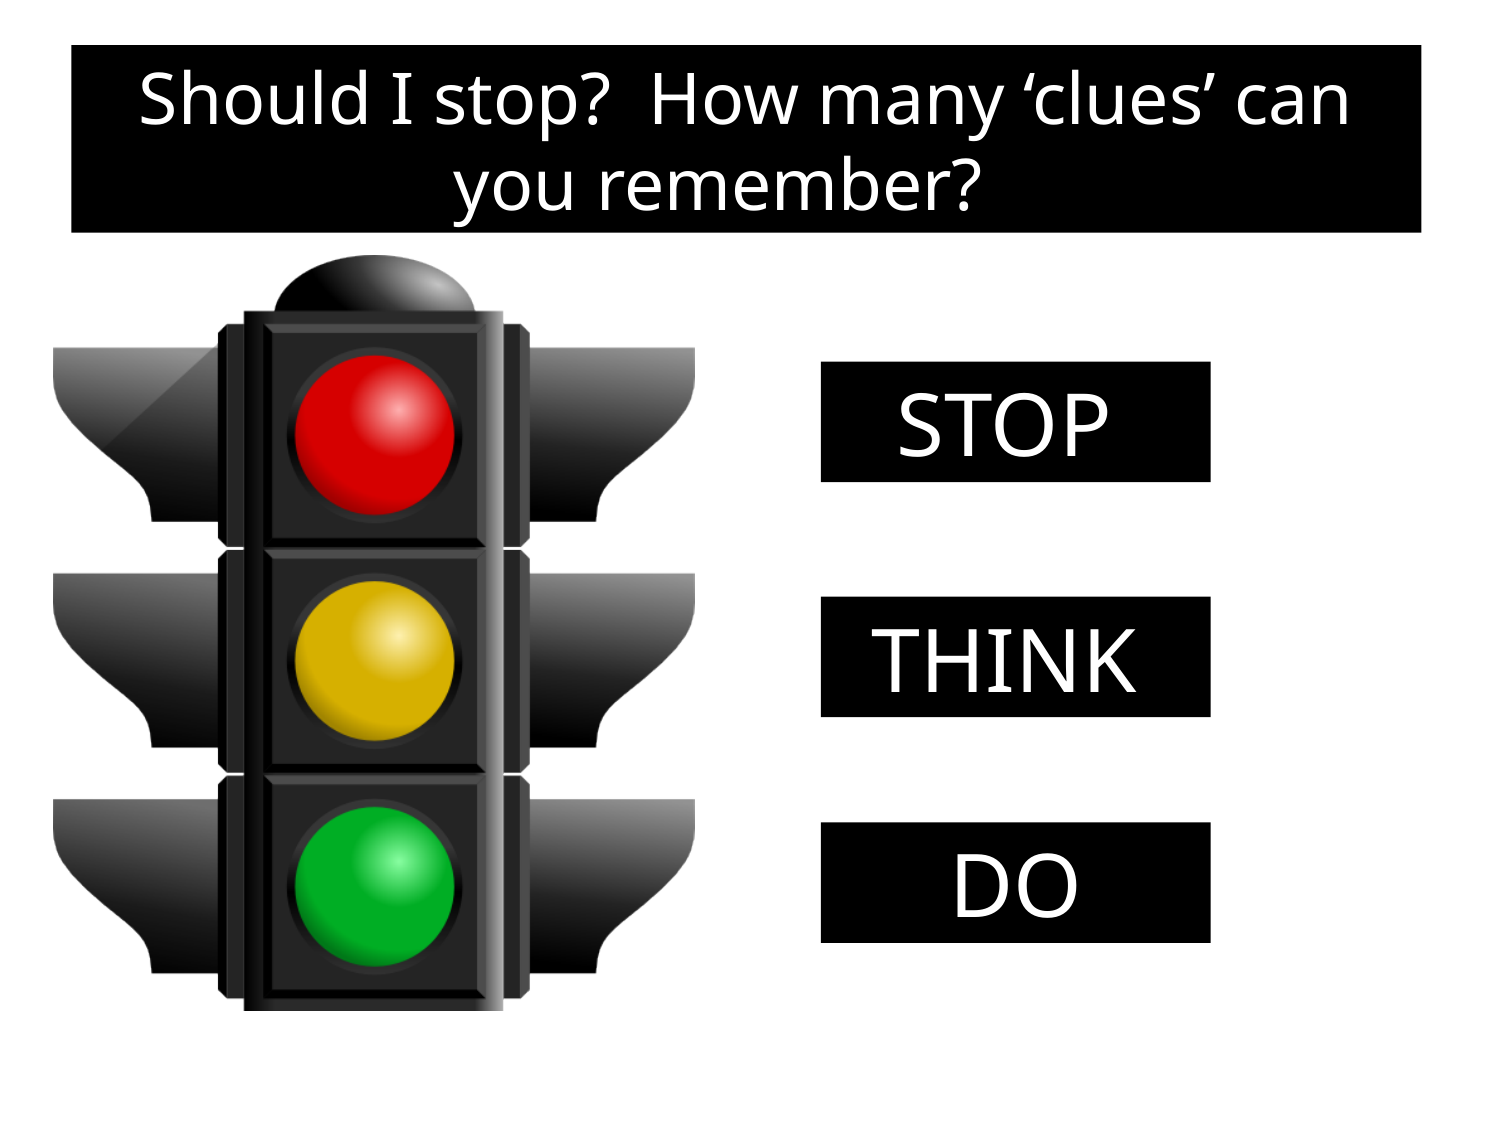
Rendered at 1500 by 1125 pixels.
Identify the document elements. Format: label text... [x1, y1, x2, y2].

text_box Should I stop? How many ‘clues’ can you remember? [71, 45, 1422, 233]
picture [52, 255, 696, 1011]
text_box THINK [820, 596, 1211, 718]
text_box DO [820, 822, 1211, 943]
title STOP [820, 361, 1211, 483]
